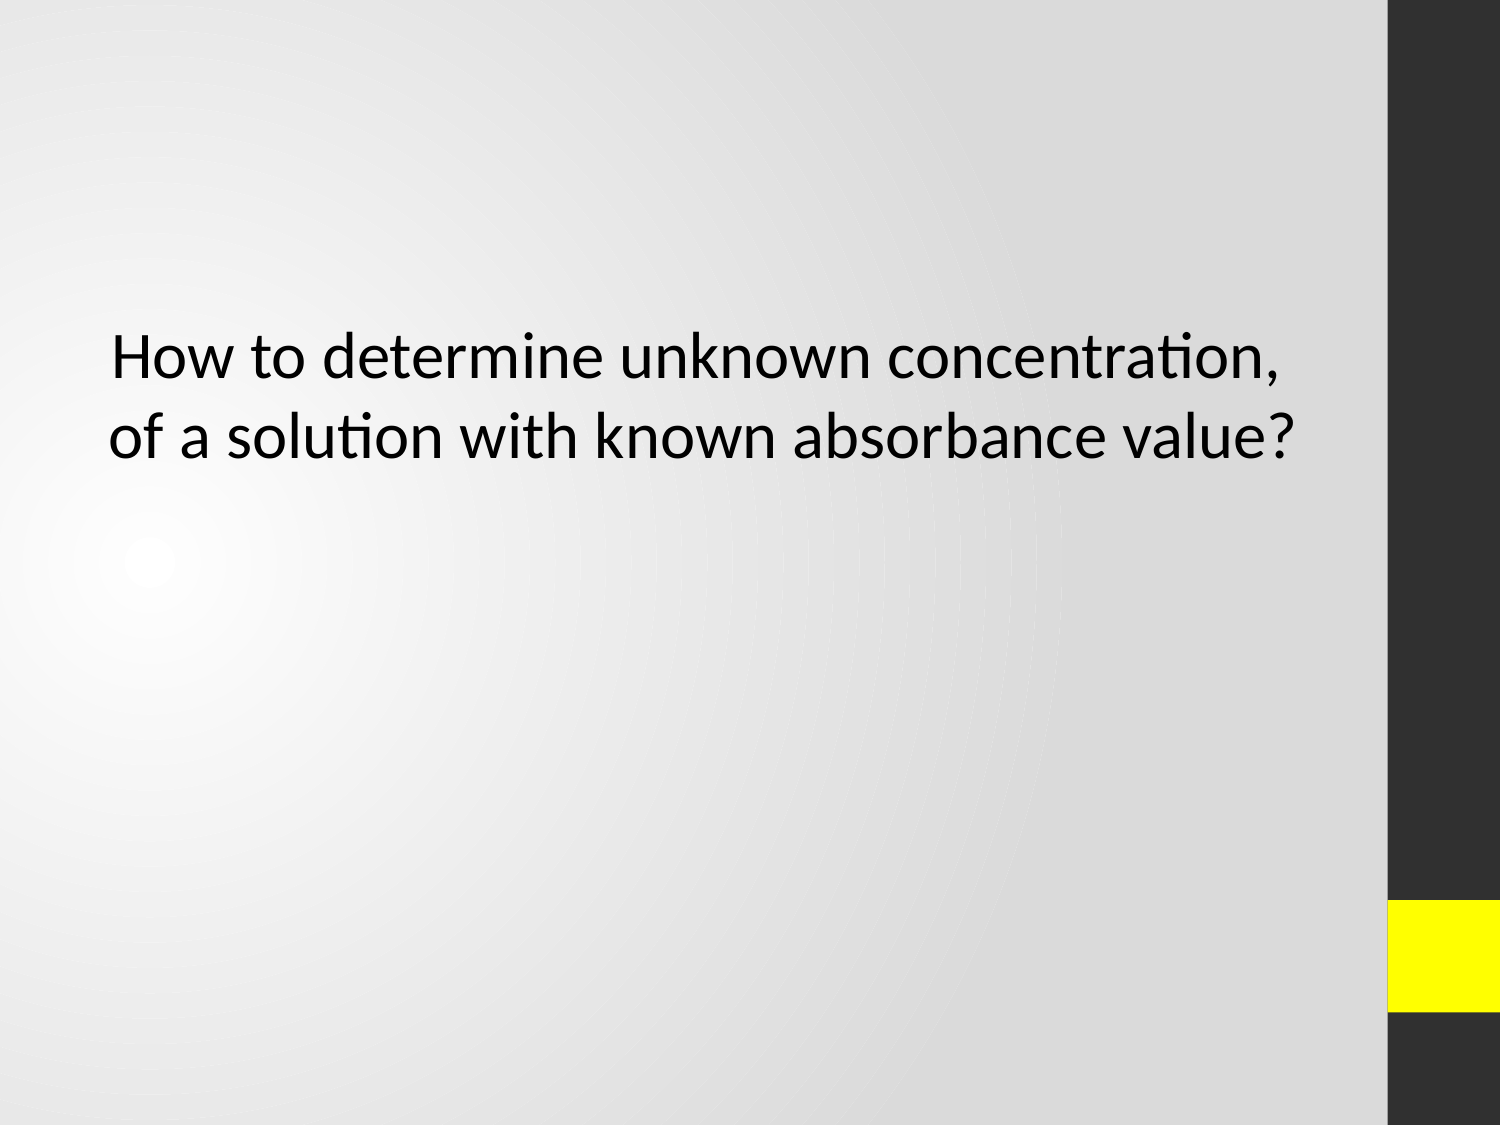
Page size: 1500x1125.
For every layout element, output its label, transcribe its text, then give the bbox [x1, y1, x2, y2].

text_box How to determine unknown concentration, of a solution with known absorbance value? [19, 304, 1388, 560]
